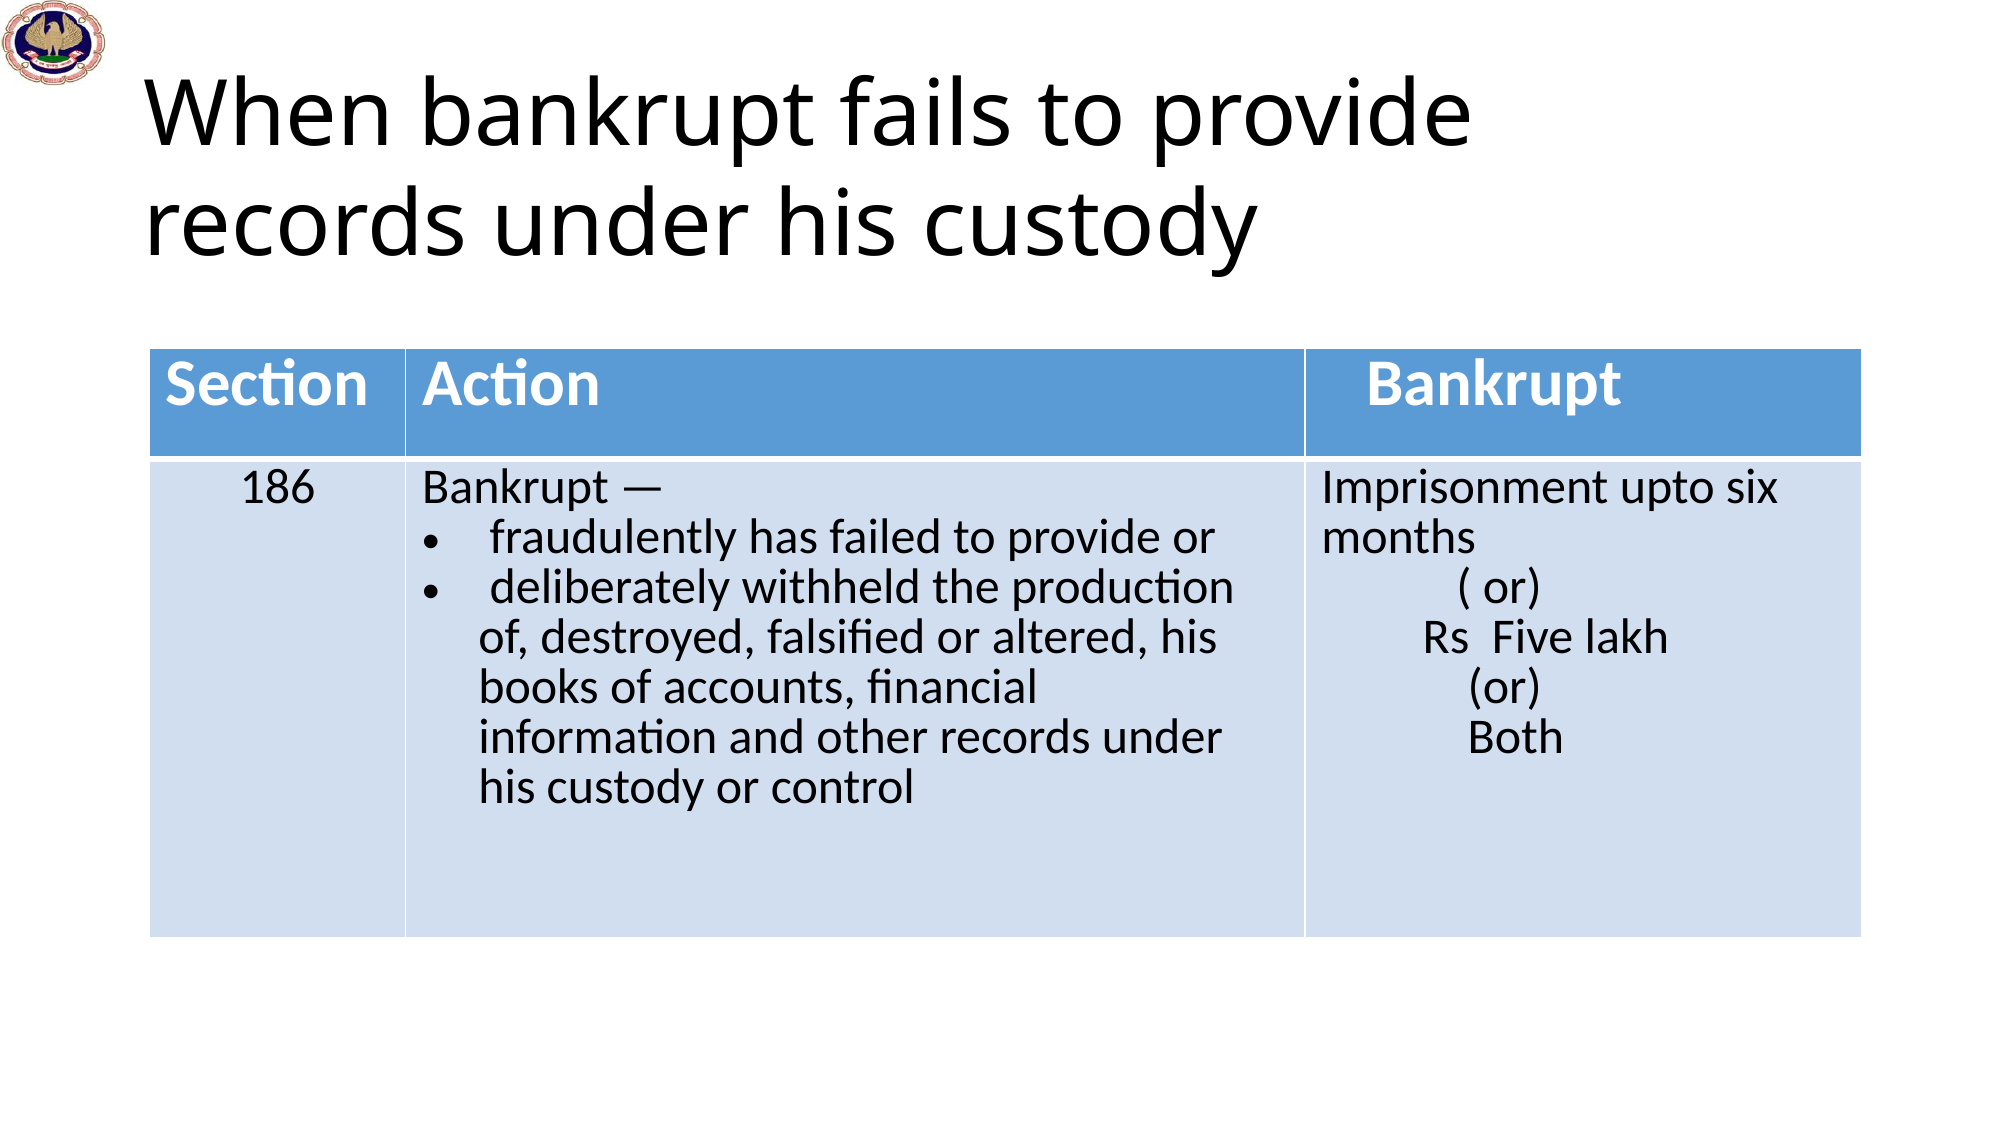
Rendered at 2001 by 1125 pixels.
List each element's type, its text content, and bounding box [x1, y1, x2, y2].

text_box When bankrupt fails to provide records under his custody [129, 46, 1648, 281]
table_header Bankrupt [1306, 349, 1861, 456]
table_header Section [150, 349, 405, 456]
table_header Action [406, 349, 1304, 456]
table_cell Imprisonment upto six months ( or) Rs Five lakh (or) Both [1306, 462, 1861, 937]
table_cell Bankrupt — fraudulently has failed to provide or deliberately withheld the production of, destroyed, falsified or altered, his books of accounts, financial information and other records under his custody or control [406, 462, 1304, 937]
picture [0, 0, 106, 86]
table_cell 186 [150, 462, 405, 937]
